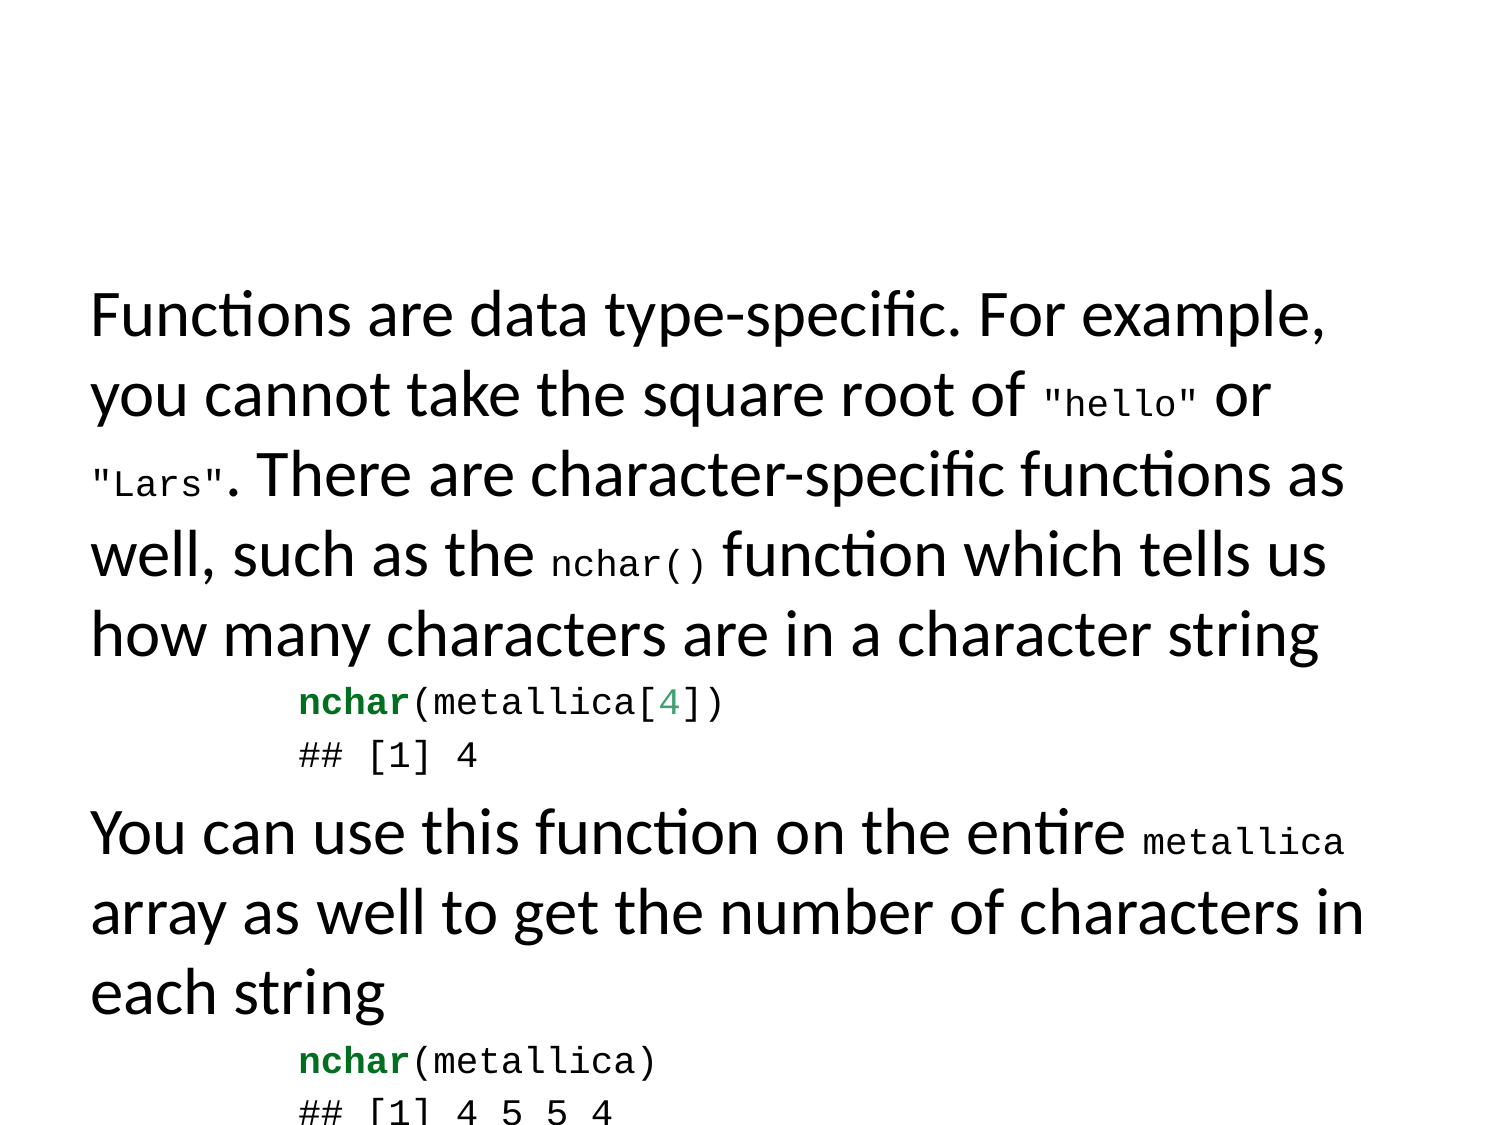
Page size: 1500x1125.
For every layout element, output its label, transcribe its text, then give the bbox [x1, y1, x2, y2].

list Functions are data type-specific. For example, you cannot take the square root of "hello" or "Lars". There are character-specific functions as well, such as the nchar() function which tells us how many characters are in a character string nchar(metallica[4]) ## [1] 4 You can use this function on the entire metallica array as well to get the number of characters in each string nchar(metallica) ## [1] 4 5 5 4 [75, 262, 1425, 1005]
